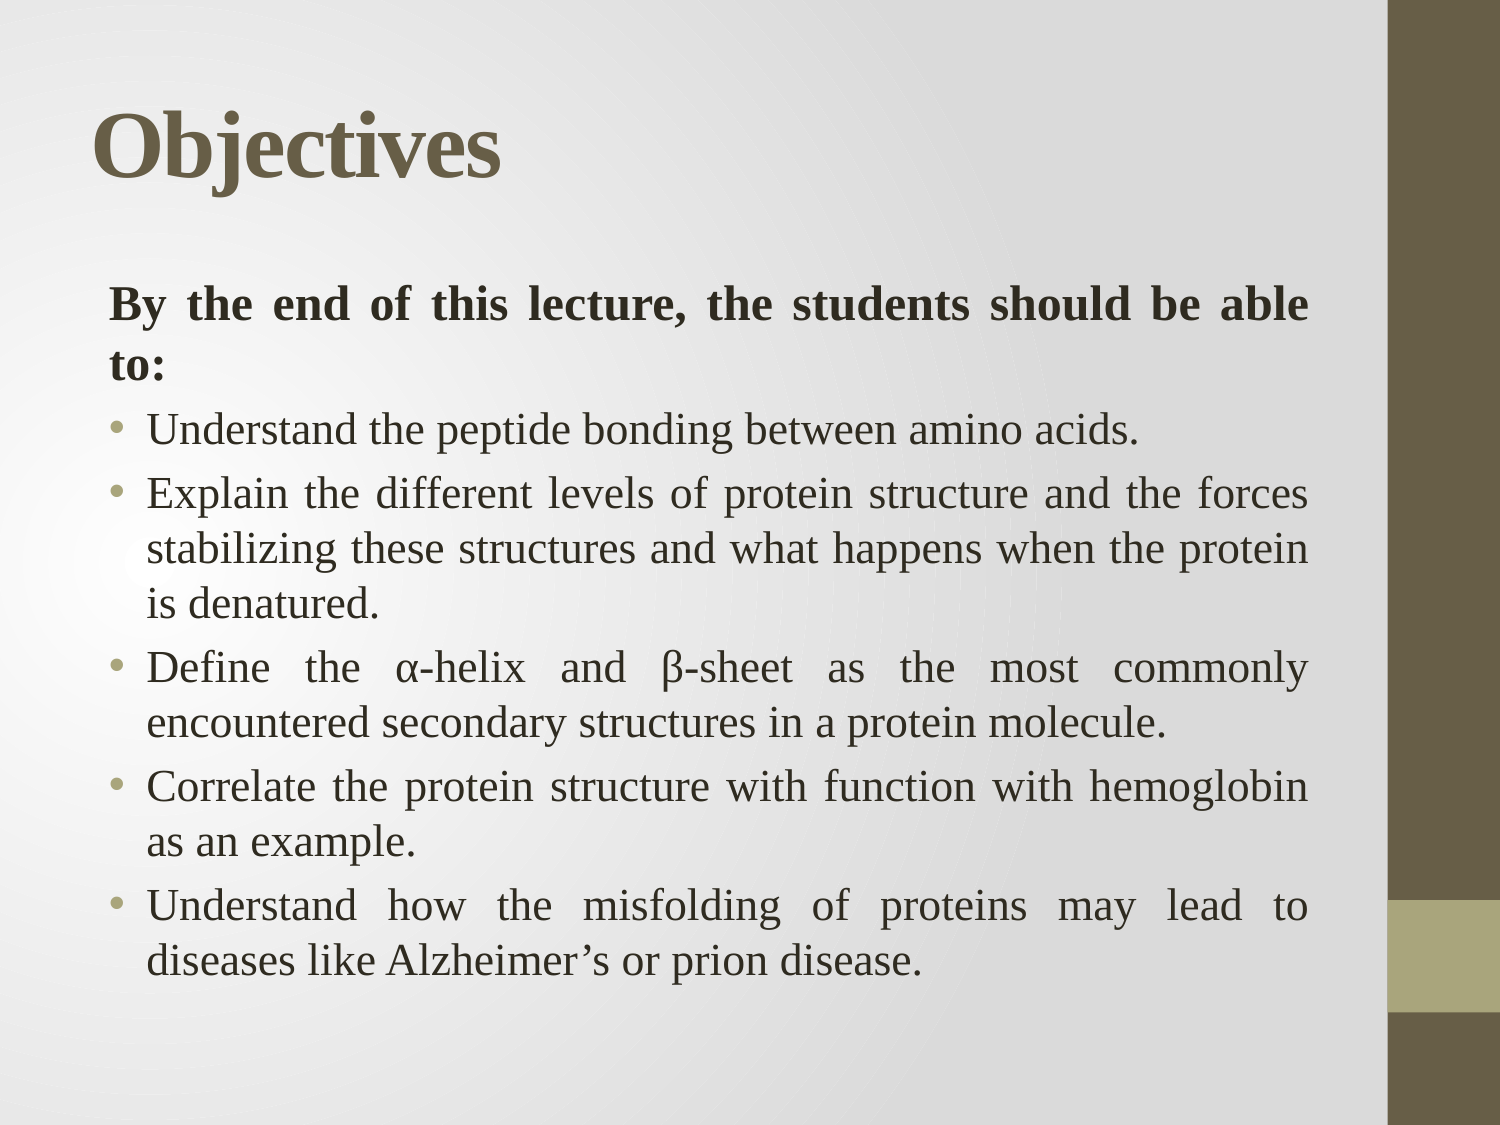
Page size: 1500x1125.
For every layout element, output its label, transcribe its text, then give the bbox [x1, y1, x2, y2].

title Objectives [75, 45, 1325, 233]
list By the end of this lecture, the students should be able to: Understand the peptide bonding between amino acids. Explain the different levels of protein structure and the forces stabilizing these structures and what happens when the protein is denatured. Define the α-helix and β-sheet as the most commonly encountered secondary structures in a protein molecule. Correlate the protein structure with function with hemoglobin as an example. Understand how the misfolding of proteins may lead to diseases like Alzheimer’s or prion disease. [75, 262, 1325, 1050]
